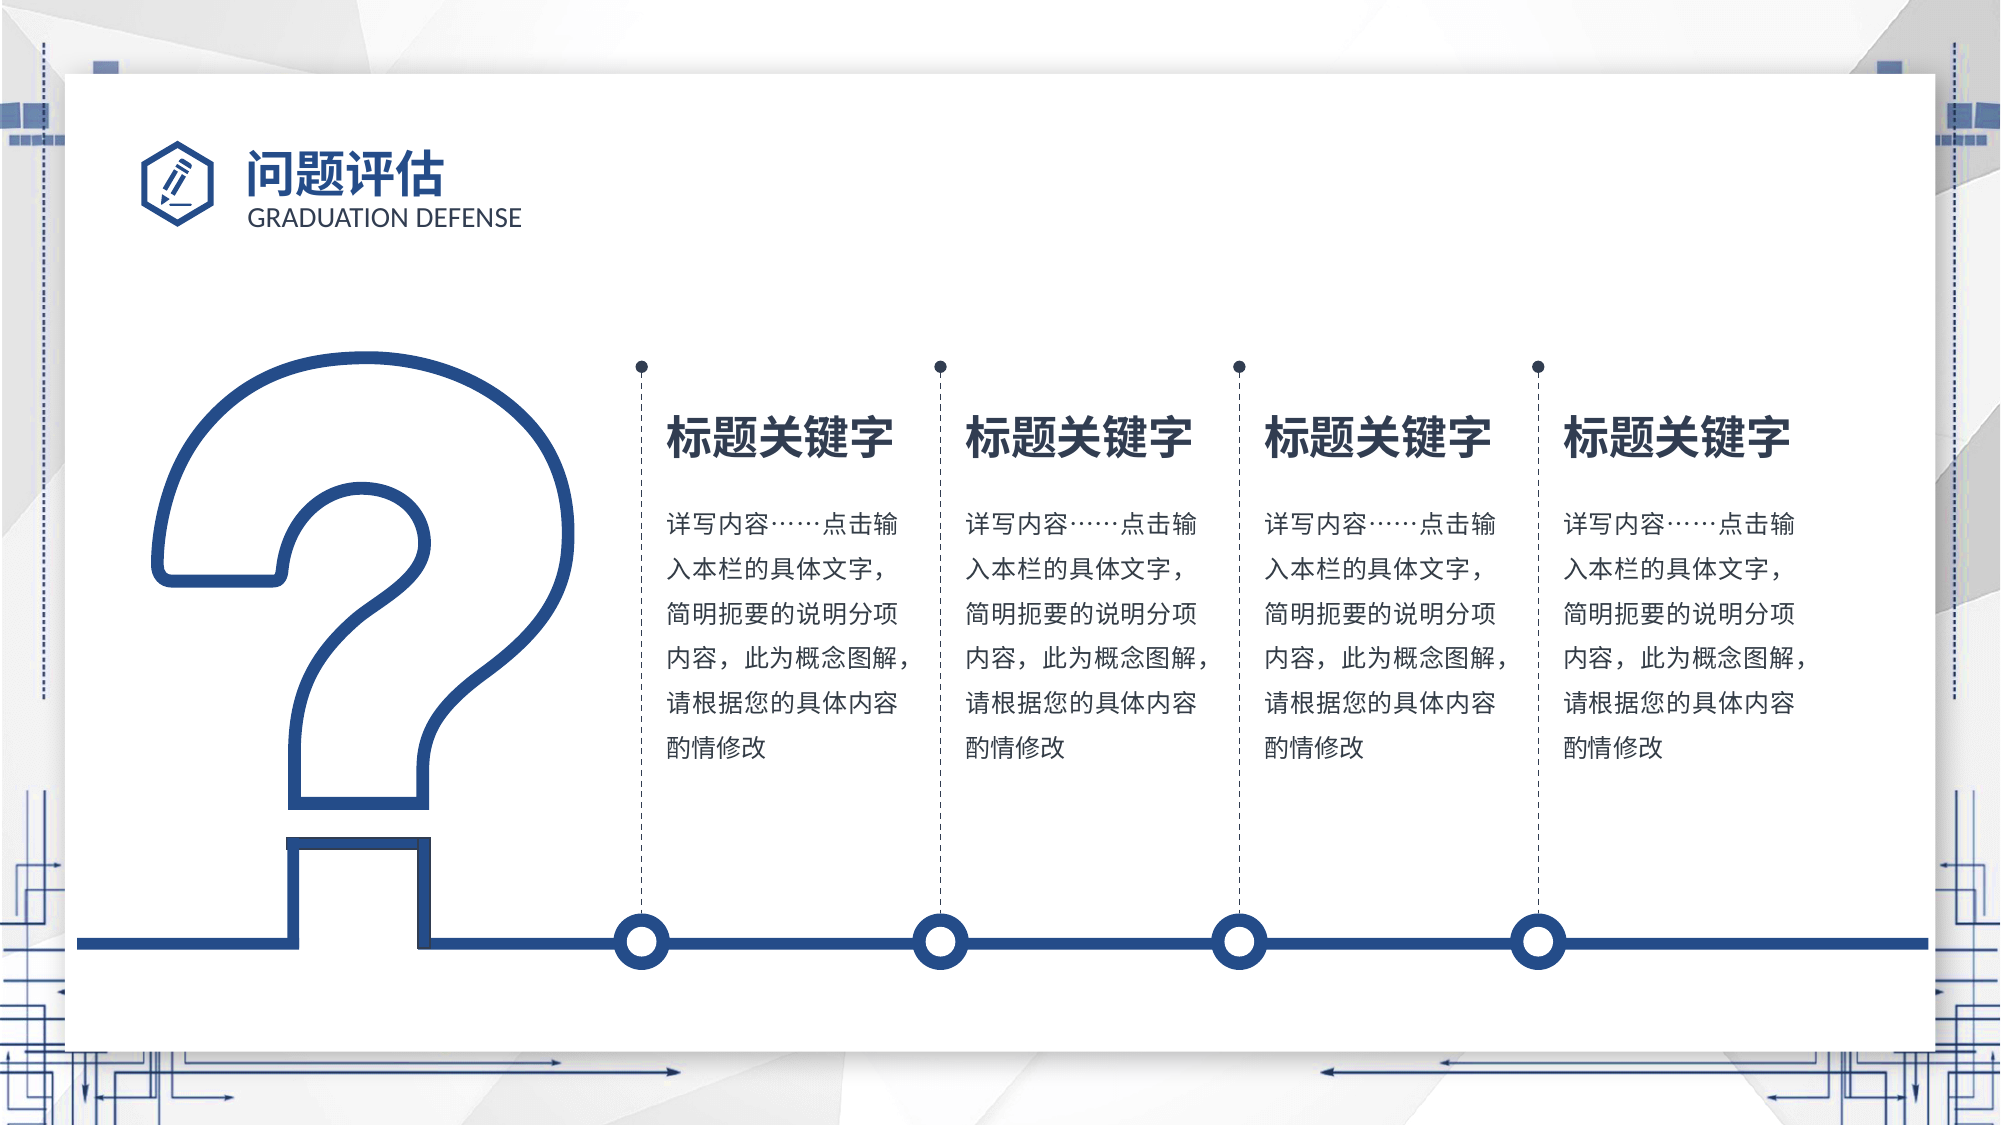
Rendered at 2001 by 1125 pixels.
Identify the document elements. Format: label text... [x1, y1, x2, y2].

picture [0, 0, 2001, 1125]
title 问题评估 [230, 123, 827, 199]
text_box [77, 351, 1929, 970]
